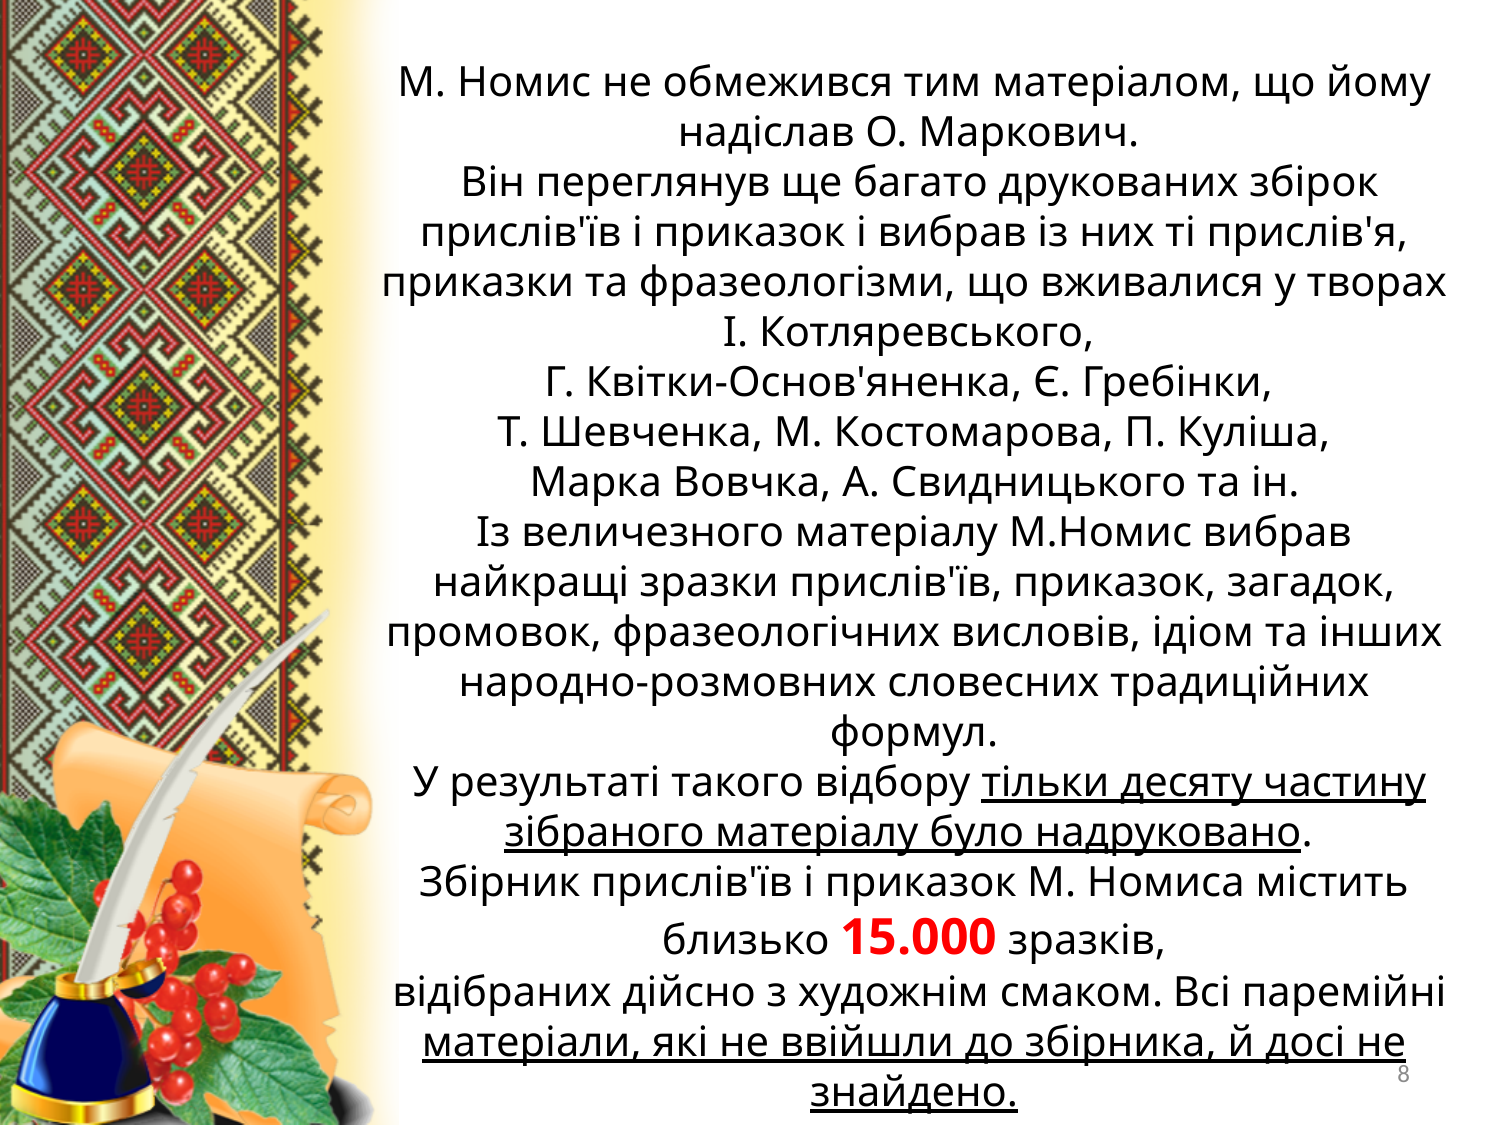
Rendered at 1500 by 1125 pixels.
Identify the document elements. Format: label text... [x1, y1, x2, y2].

picture [0, 0, 399, 1125]
text_box М. Номис не обмежився тим матеріалом, що йому надіслав О. Маркович. Він переглянув ще багато друкованих збірок прислів'їв і приказок і вибрав із них ті прислів'я, приказки та фразеологізми, що вживалися у творах І. Котляревського, Г. Квітки-Основ'яненка, Є. Гребінки, Т. Шевченка, М. Костомарова, П. Куліша, Марка Вовчка, А. Свидницького та ін. Із величезного матеріалу М.Номис вибрав найкращі зразки прислів'їв, приказок, загадок, промовок, фразеологічних висловів, ідіом та інших народно-розмовних словесних традиційних формул. У результаті такого відбору тільки десяту частину зібраного матеріалу було надруковано. Збірник прислів'їв і приказок М. Номиса містить близько 15.000 зразків, відібраних дійсно з художнім смаком. Всі паремійні матеріали, які не ввійшли до збірника, й досі не знайдено. [402, 46, 1465, 1125]
slide_number 8 [1074, 1042, 1425, 1103]
